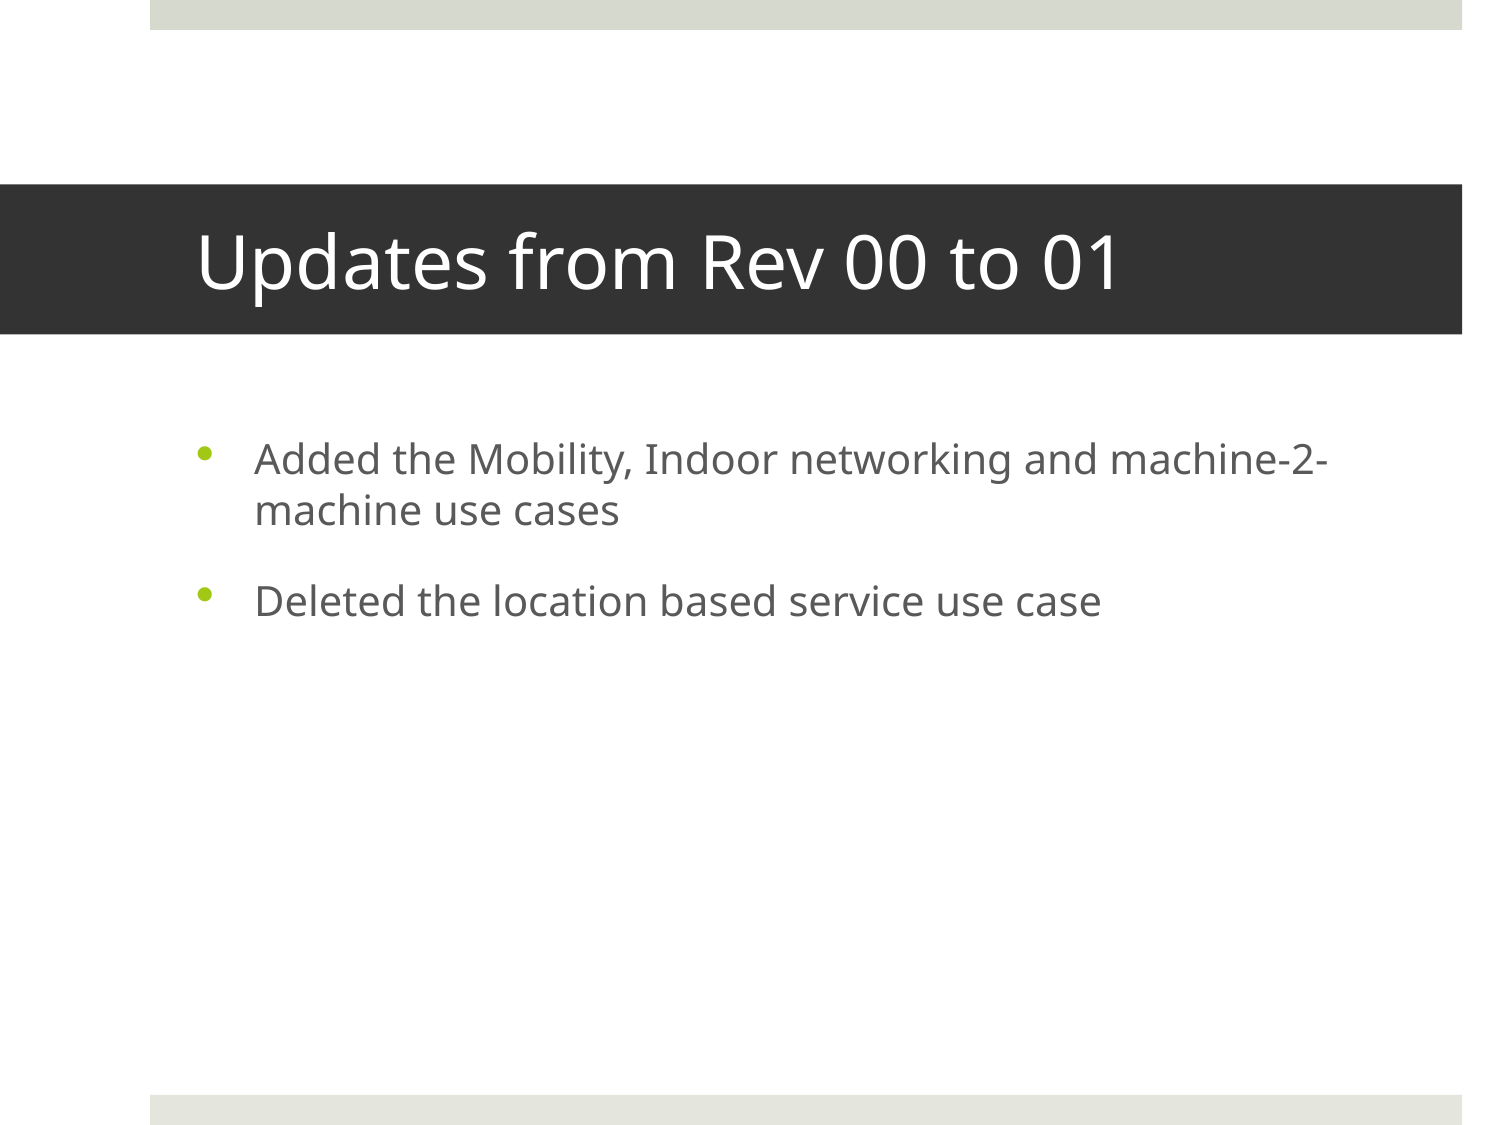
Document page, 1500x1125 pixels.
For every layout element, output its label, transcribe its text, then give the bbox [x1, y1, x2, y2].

title Updates from Rev 00 to 01 [0, 184, 1463, 335]
list Added the Mobility, Indoor networking and machine-2-machine use cases Deleted the location based service use case [182, 425, 1432, 1028]
